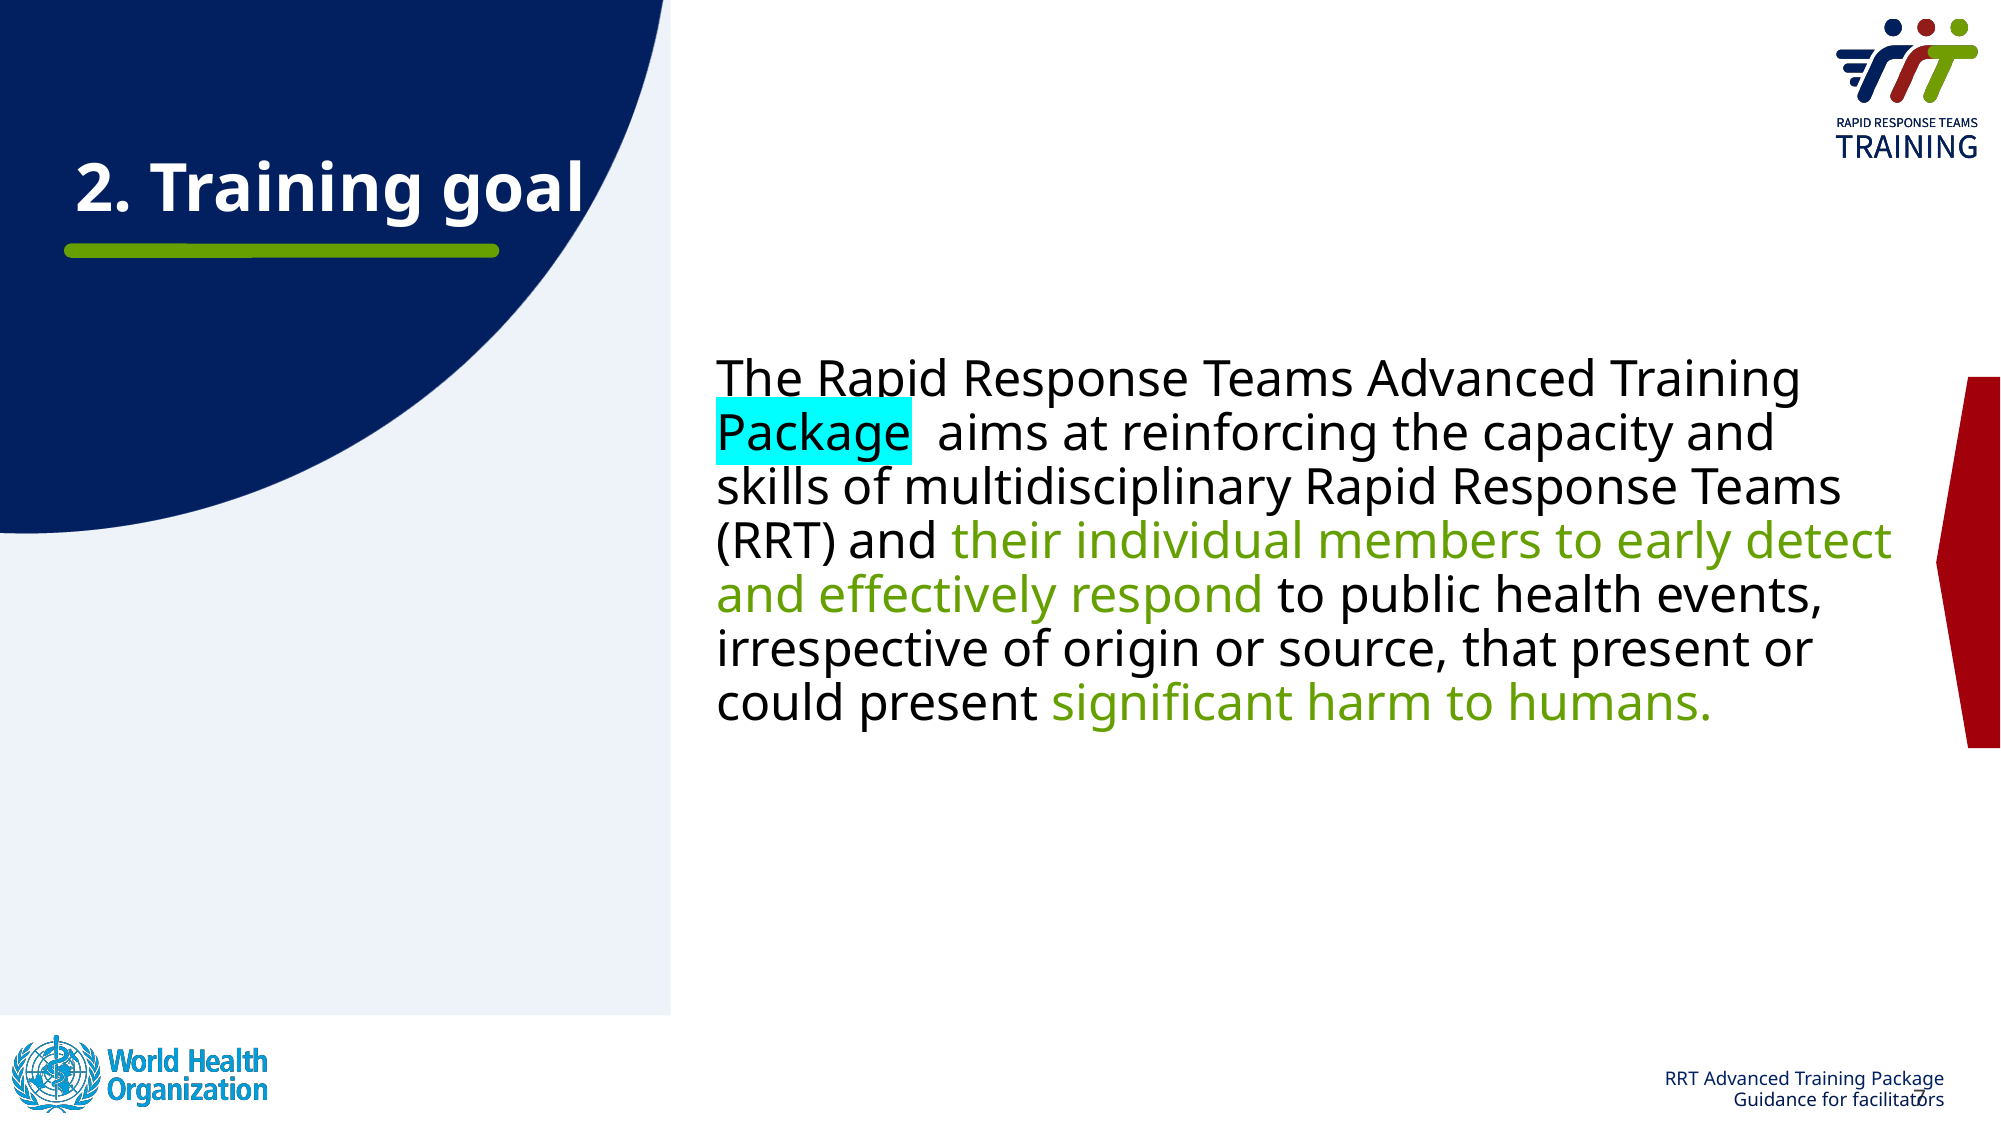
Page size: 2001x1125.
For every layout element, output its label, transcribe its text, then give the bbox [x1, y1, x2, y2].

picture [50, 1108, 62, 1113]
picture [71, 1053, 90, 1091]
picture [40, 1062, 47, 1070]
picture [36, 1088, 78, 1105]
picture [12, 1035, 54, 1068]
picture [34, 1054, 43, 1078]
picture [30, 1083, 37, 1091]
picture [22, 1062, 26, 1077]
picture [12, 1083, 48, 1113]
picture [0, 0, 670, 538]
picture [59, 1035, 267, 1113]
list The Rapid Response Teams Advanced Training Package aims at reinforcing the capacity and skills of multidisciplinary Rapid Response Teams (RRT) and their individual members to early detect and effectively respond to public health events, irrespective of origin or source, that present or could present significant harm to humans. [708, 353, 1902, 731]
picture [46, 1056, 54, 1062]
picture [24, 1054, 36, 1087]
title 2. Training goal [67, 110, 604, 270]
picture [1835, 19, 1978, 167]
